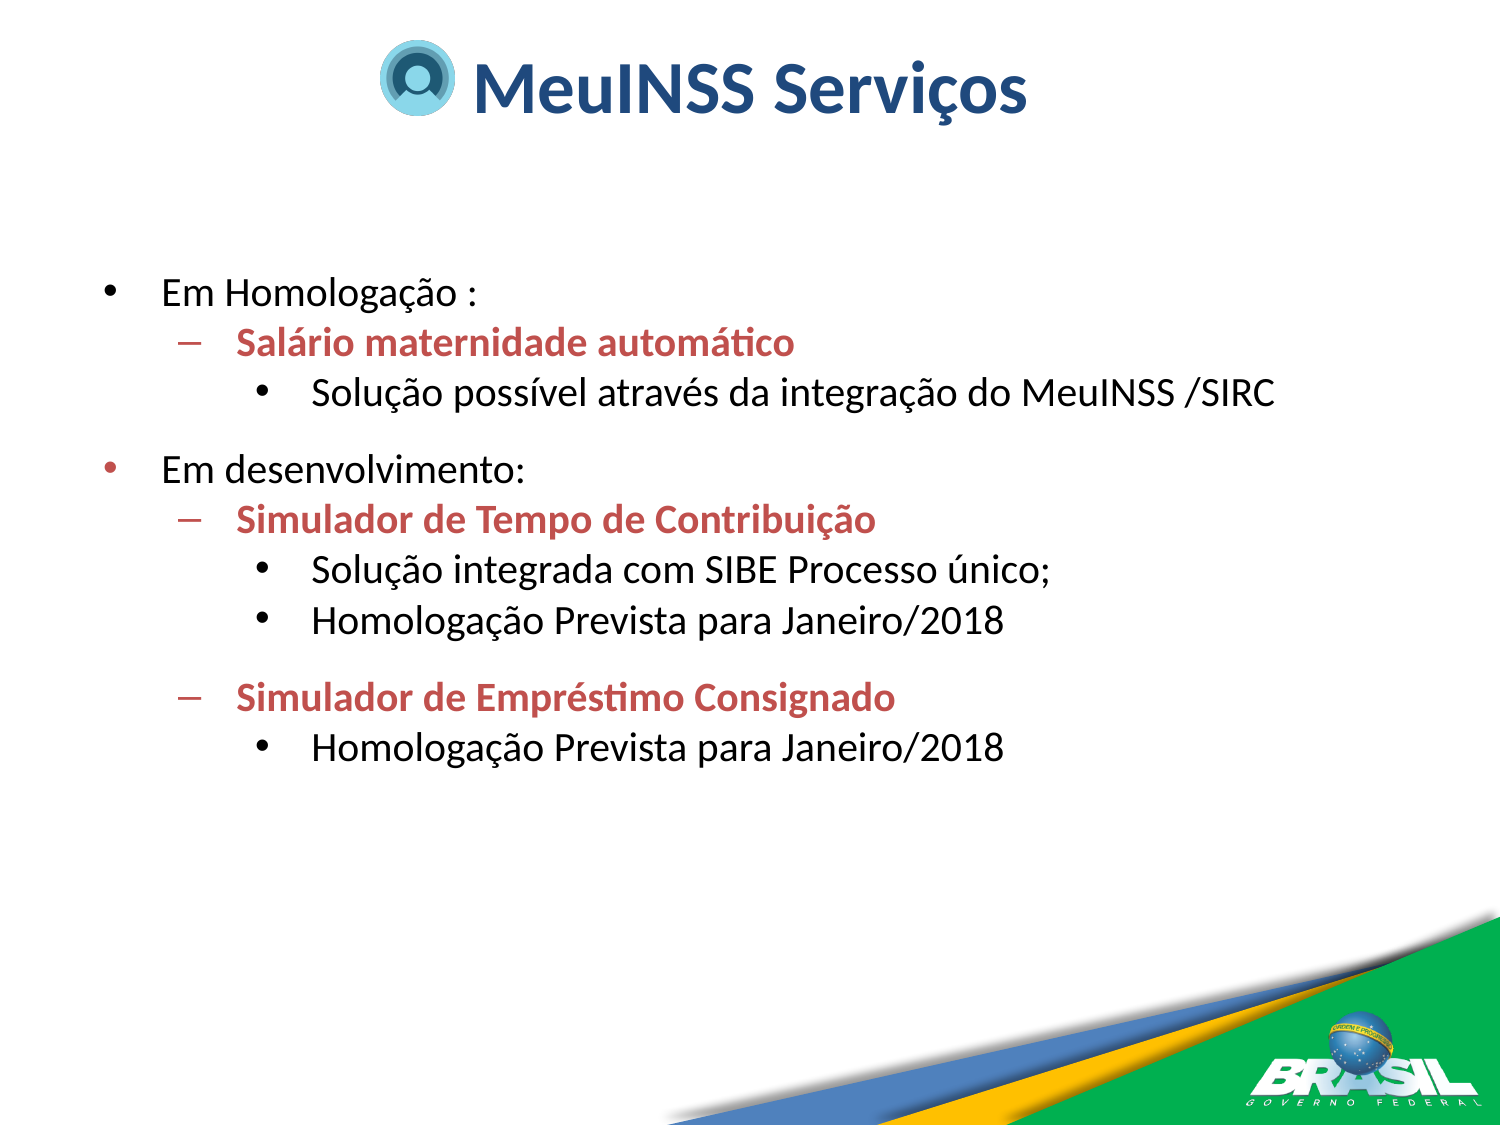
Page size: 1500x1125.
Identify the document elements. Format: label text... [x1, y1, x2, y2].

picture [1246, 1011, 1482, 1106]
text_box [512, 1024, 1282, 1103]
text_box Em Homologação : Salário maternidade automático Solução possível através da integração do MeuINSS /SIRC Em desenvolvimento: Simulador de Tempo de Contribuição Solução integrada com SIBE Processo único; Homologação Prevista para Janeiro/2018 Simulador de Empréstimo Consignado Homologação Prevista para Janeiro/2018 [71, 257, 1422, 1000]
text_box MeuINSS Serviços [457, 30, 1045, 136]
picture [379, 40, 455, 116]
